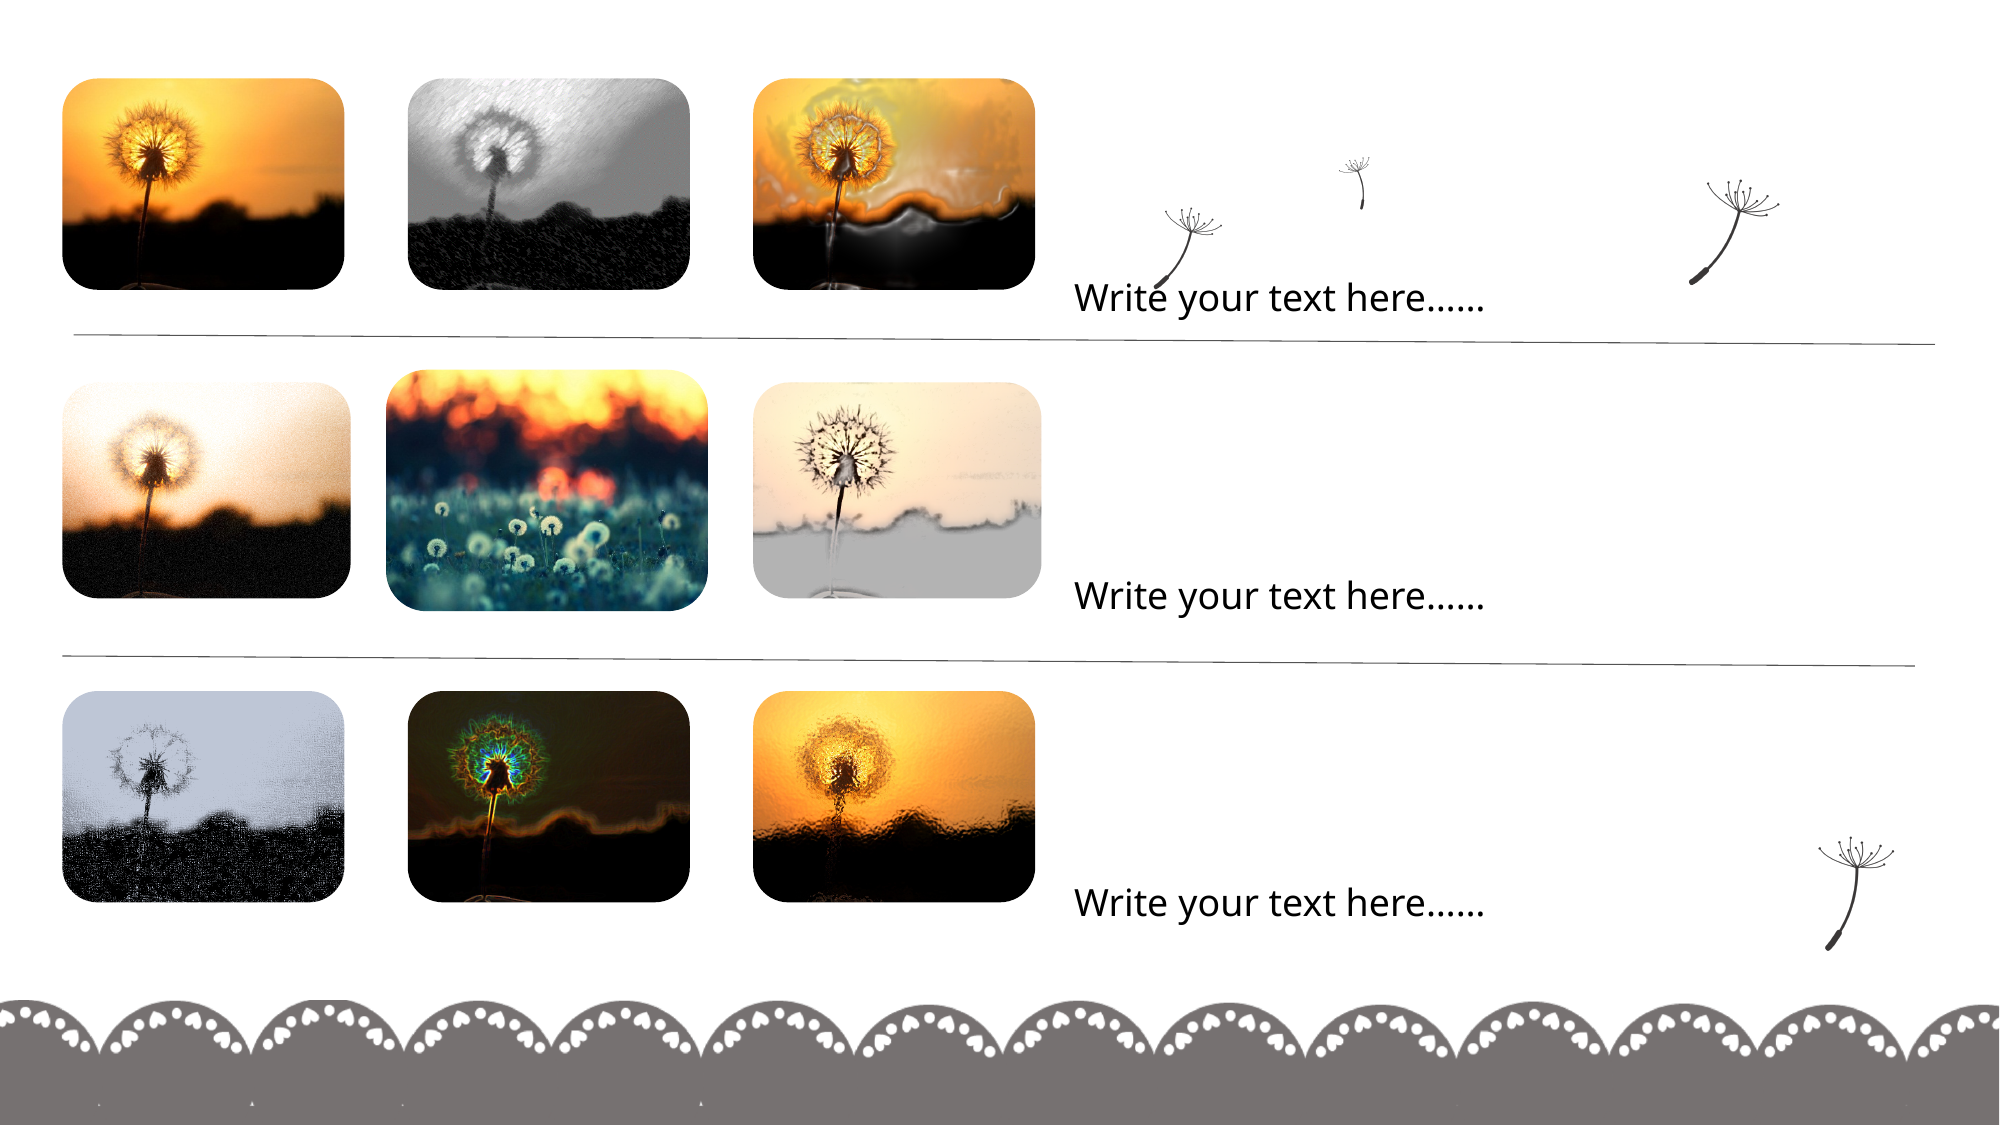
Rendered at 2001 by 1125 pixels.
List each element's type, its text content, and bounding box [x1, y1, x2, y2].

picture [753, 691, 1036, 903]
picture [62, 78, 345, 290]
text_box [1158, 334, 1935, 345]
text_box Write your text here…… [1059, 872, 1501, 932]
picture [62, 691, 345, 903]
picture [1774, 812, 1914, 951]
picture [1124, 191, 1233, 285]
picture [753, 78, 1036, 290]
chart [0, 316, 1158, 679]
picture [1653, 158, 1793, 285]
picture [407, 78, 690, 290]
picture [407, 691, 690, 903]
picture [0, 1000, 2000, 1125]
text_box Write your text here…… [1059, 266, 1501, 327]
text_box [1158, 655, 1916, 666]
picture [1329, 149, 1381, 209]
text_box Write your text here…… [1158, 564, 1501, 625]
